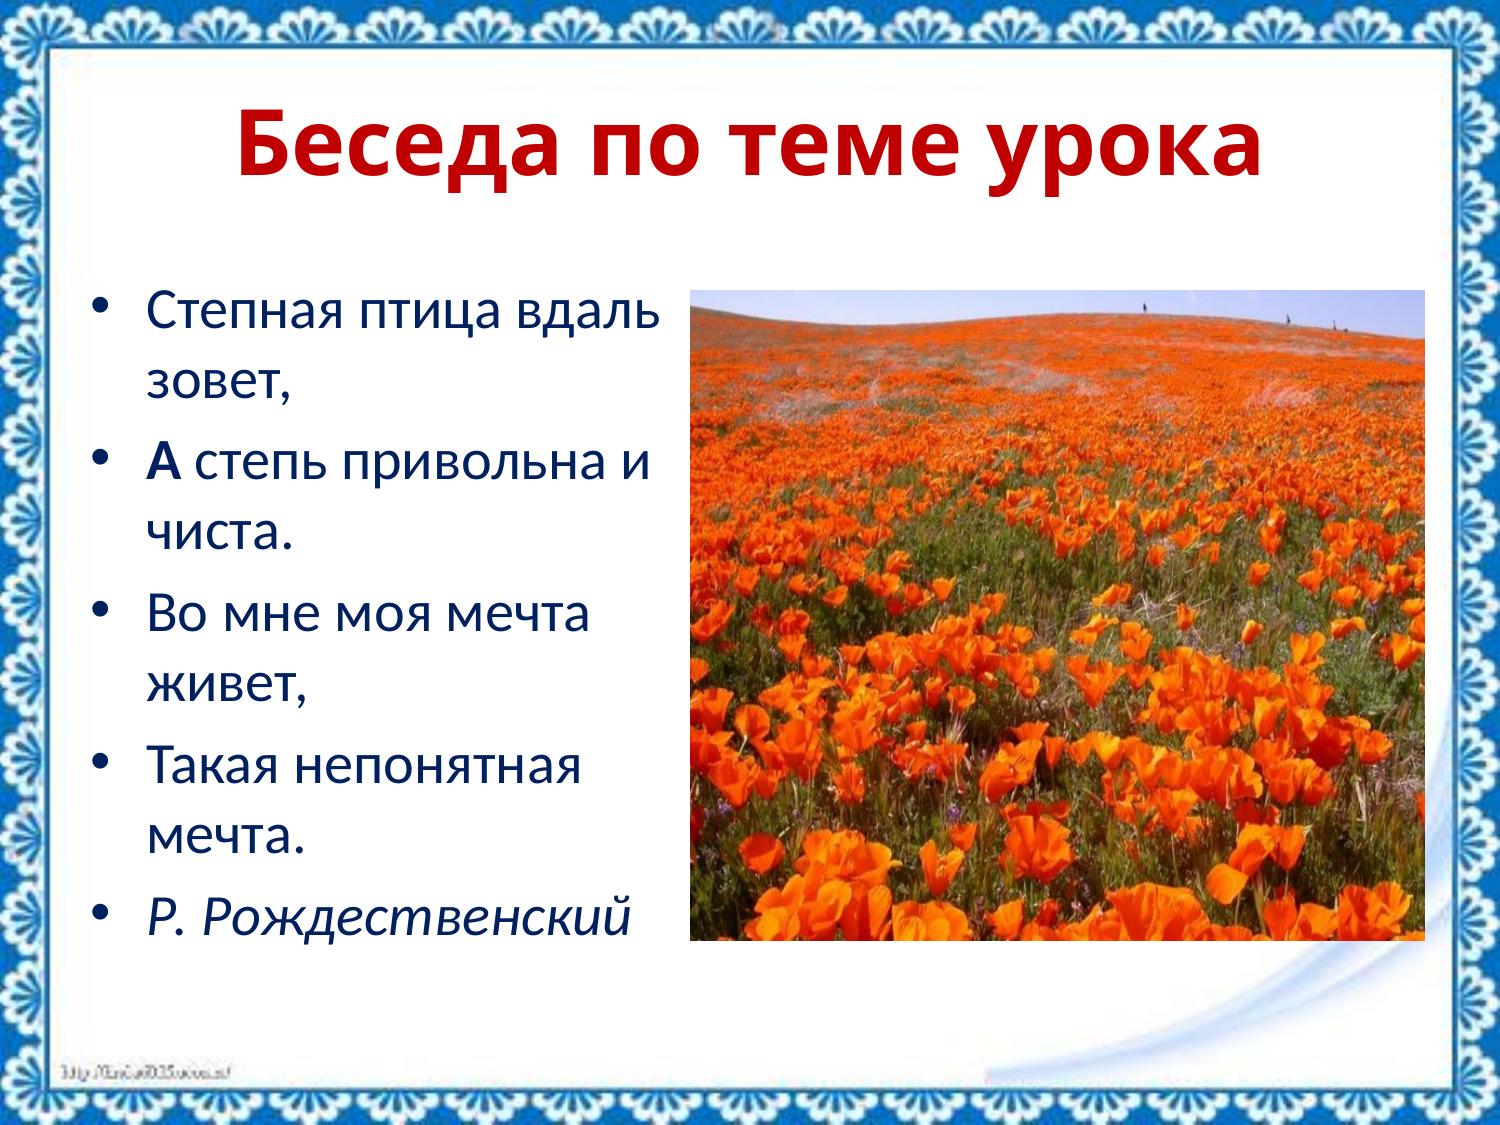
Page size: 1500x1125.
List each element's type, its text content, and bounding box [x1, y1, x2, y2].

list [690, 290, 1426, 941]
list Степная птица вдаль зовет, А степь привольна и чиста. Во мне моя мечта живет, Такая непонятная мечта. Р. Рождественский [75, 262, 738, 1005]
title Беседа по теме урока [75, 45, 1425, 233]
picture [0, 0, 1500, 1125]
